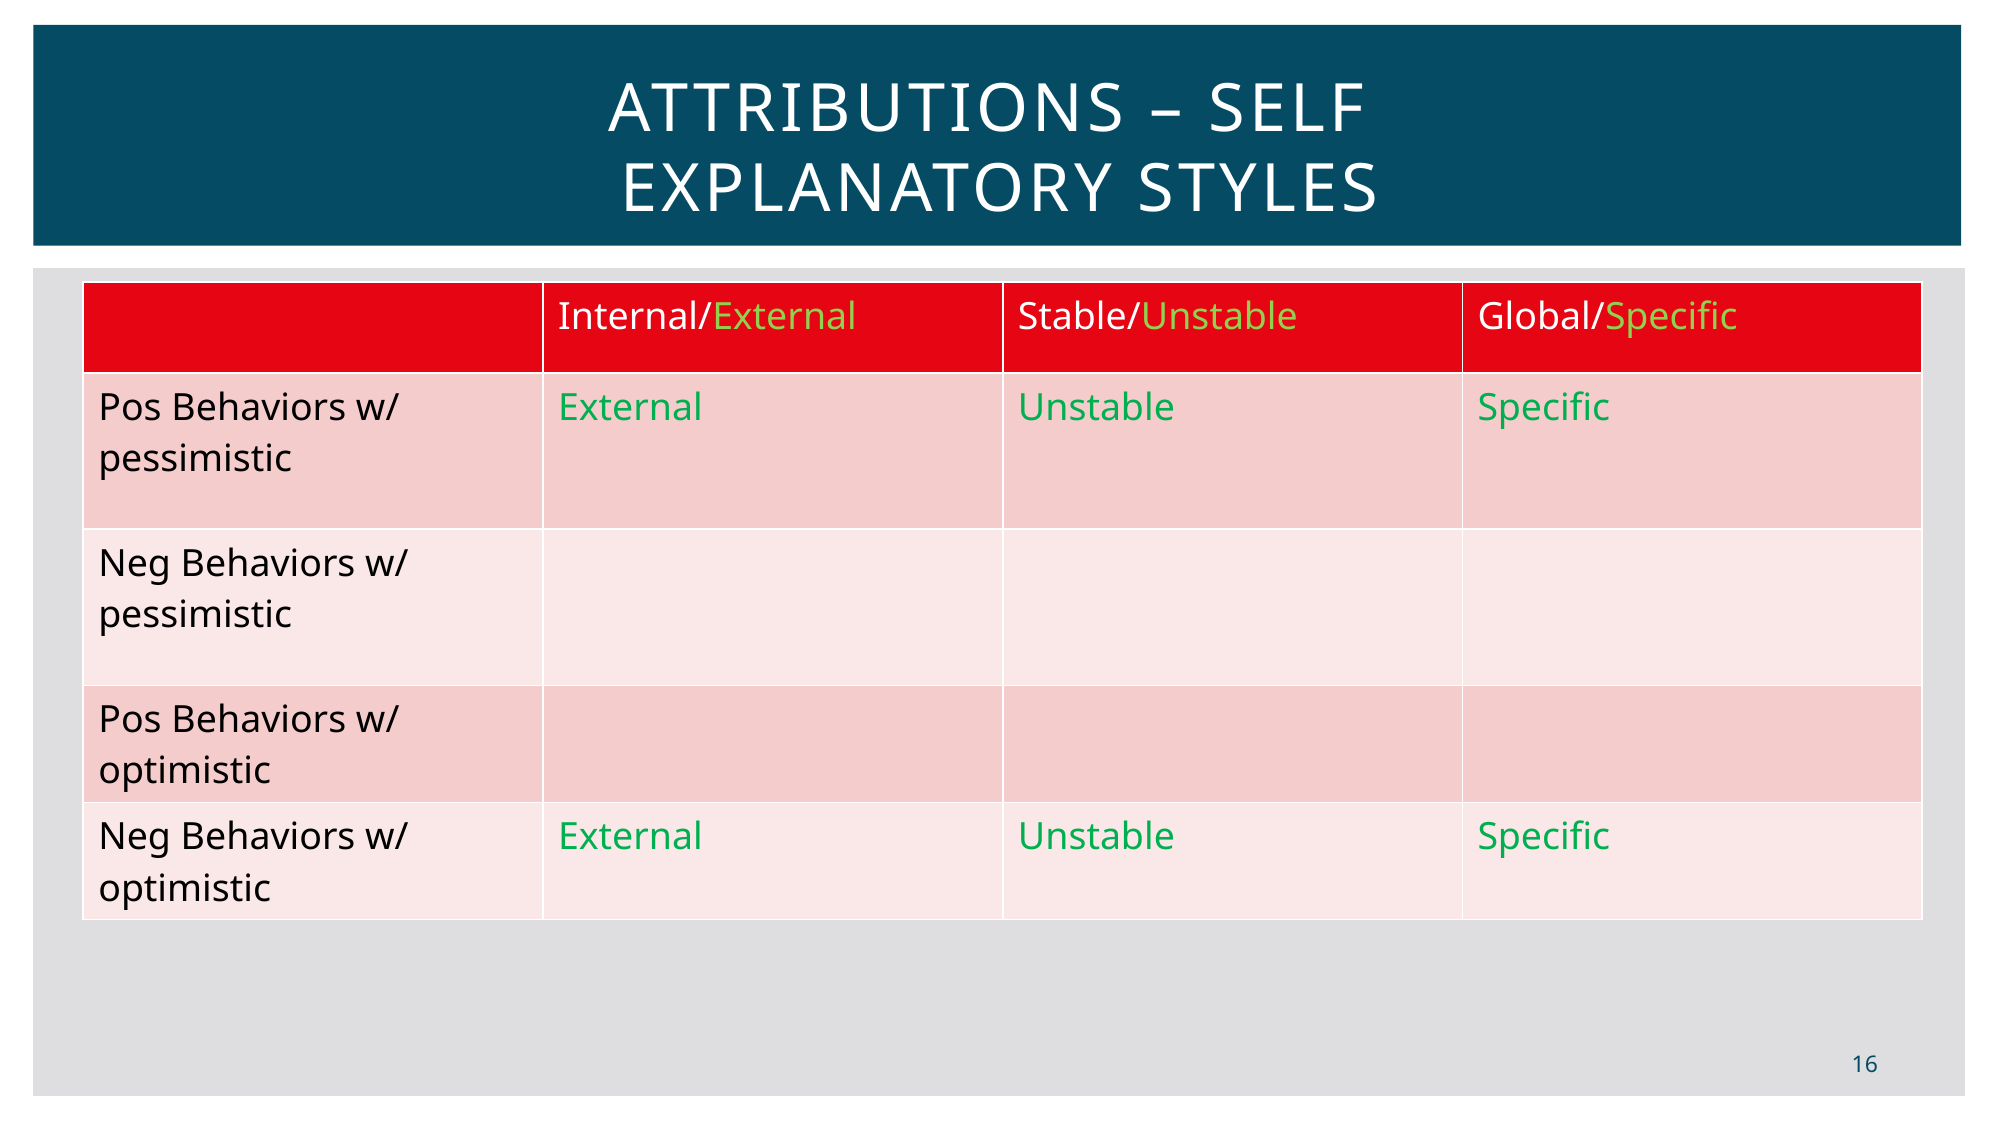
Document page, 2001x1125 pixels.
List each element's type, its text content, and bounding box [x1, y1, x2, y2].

table_cell Specific [1463, 803, 1921, 919]
table_cell Neg Behaviors w/ pessimistic [84, 530, 542, 685]
table_cell Pos Behaviors w/ optimistic [84, 686, 542, 802]
table_header Stable/Unstable [1004, 283, 1462, 372]
table_cell External [544, 803, 1002, 919]
table_cell [1463, 686, 1921, 802]
table_cell Pos Behaviors w/ pessimistic [84, 374, 542, 528]
table_header [84, 283, 542, 372]
table_cell [1463, 530, 1921, 685]
table_header Global/Specific [1463, 283, 1921, 372]
table_header Internal/External [544, 283, 1002, 372]
table_cell [1004, 530, 1462, 685]
table_cell [544, 530, 1002, 685]
title Attributions – self Explanatory styles [83, 58, 1917, 232]
table_cell Unstable [1004, 374, 1462, 528]
table_cell External [544, 374, 1002, 528]
table_cell Unstable [1004, 803, 1462, 919]
table_cell [1004, 686, 1462, 802]
table_cell Specific [1463, 374, 1921, 528]
table_cell Neg Behaviors w/ optimistic [84, 803, 542, 919]
slide_number 16 [1800, 1041, 1930, 1089]
table_cell [544, 686, 1002, 802]
